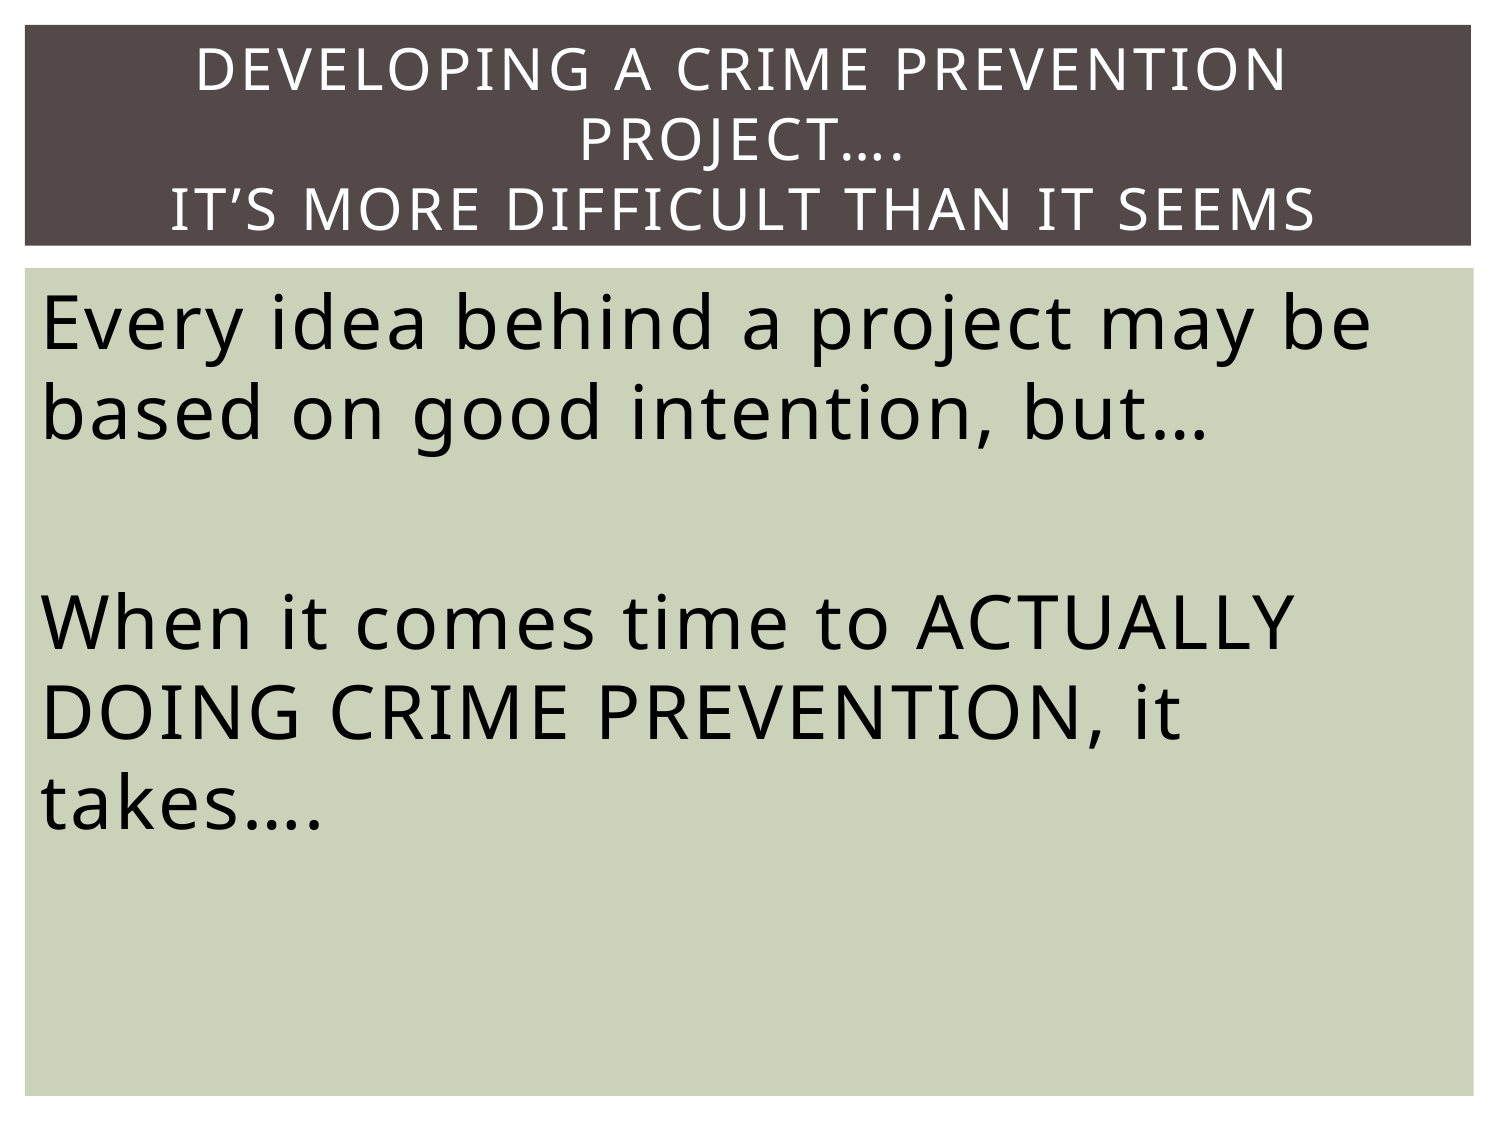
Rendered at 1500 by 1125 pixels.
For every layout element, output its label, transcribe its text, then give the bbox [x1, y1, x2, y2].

list Every idea behind a project may be based on good intention, but… When it comes time to ACTUALLY DOING CRIME PREVENTION, it takes…. [17, 267, 1471, 1125]
title Developing a crime prevention project…. It’s More difficult than it seems [17, 30, 1471, 244]
